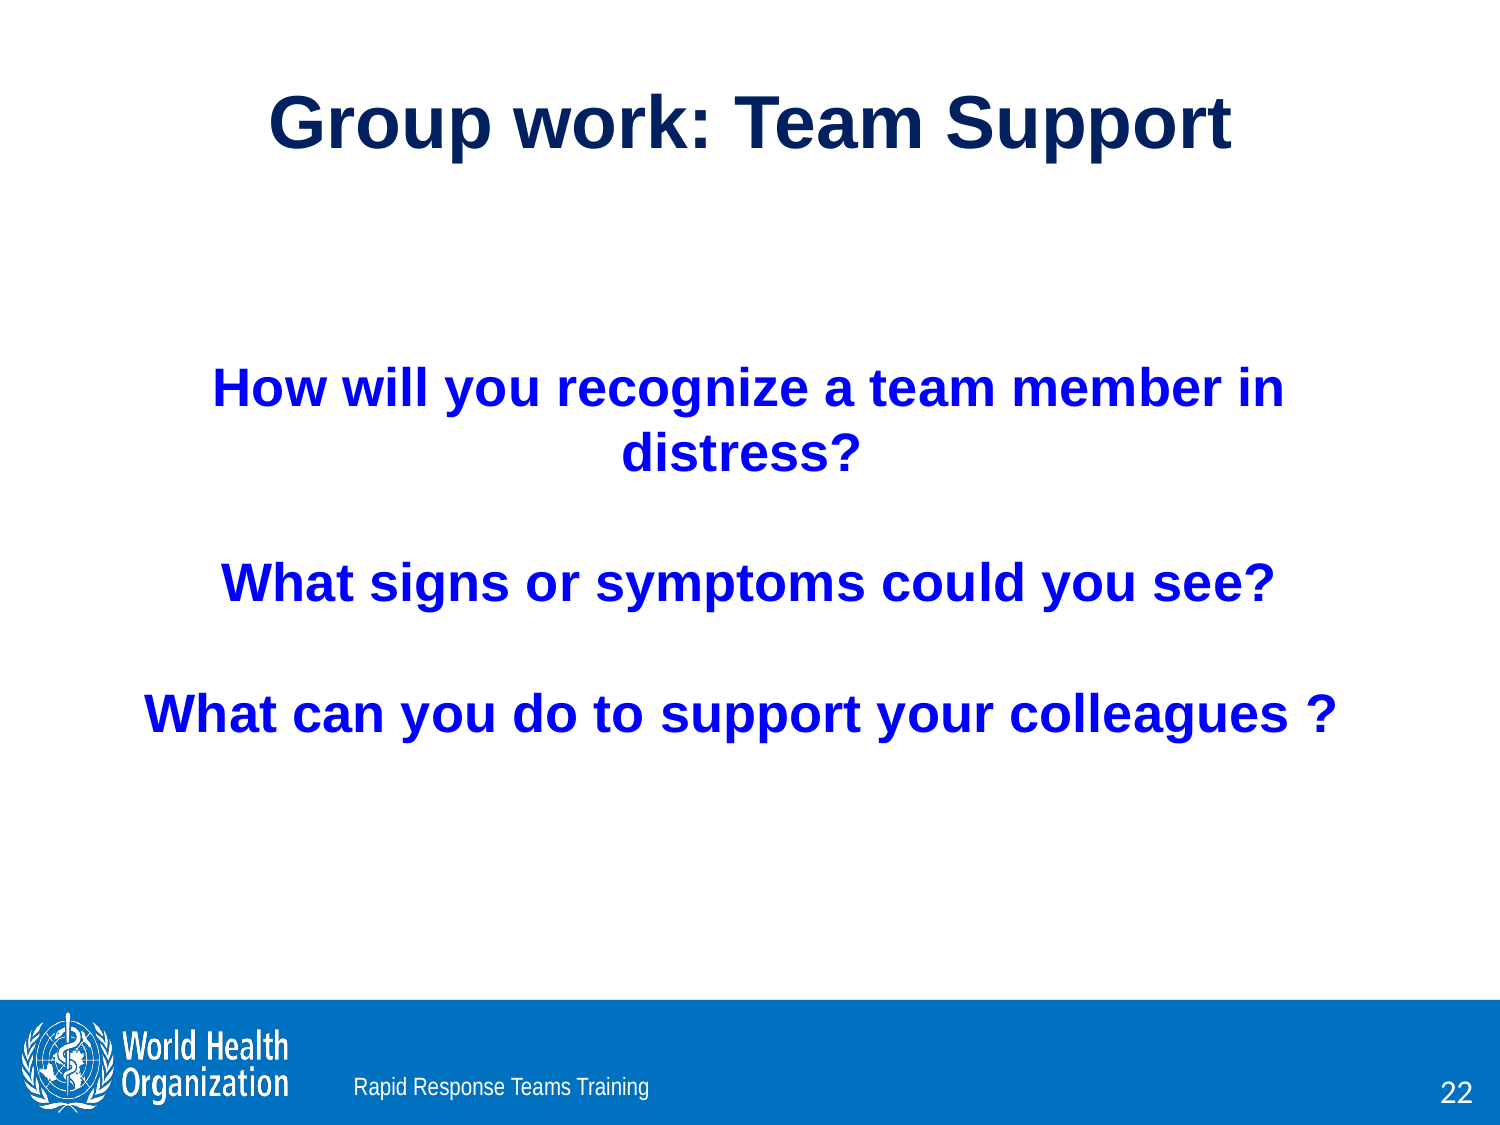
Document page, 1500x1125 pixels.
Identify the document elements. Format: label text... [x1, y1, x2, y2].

title How will you recognize a team member in distress? What signs or symptoms could you see? What can you do to support your colleagues ? [75, 255, 1425, 905]
picture [21, 1012, 288, 1113]
text_box Group work: Team Support [76, 66, 1425, 172]
